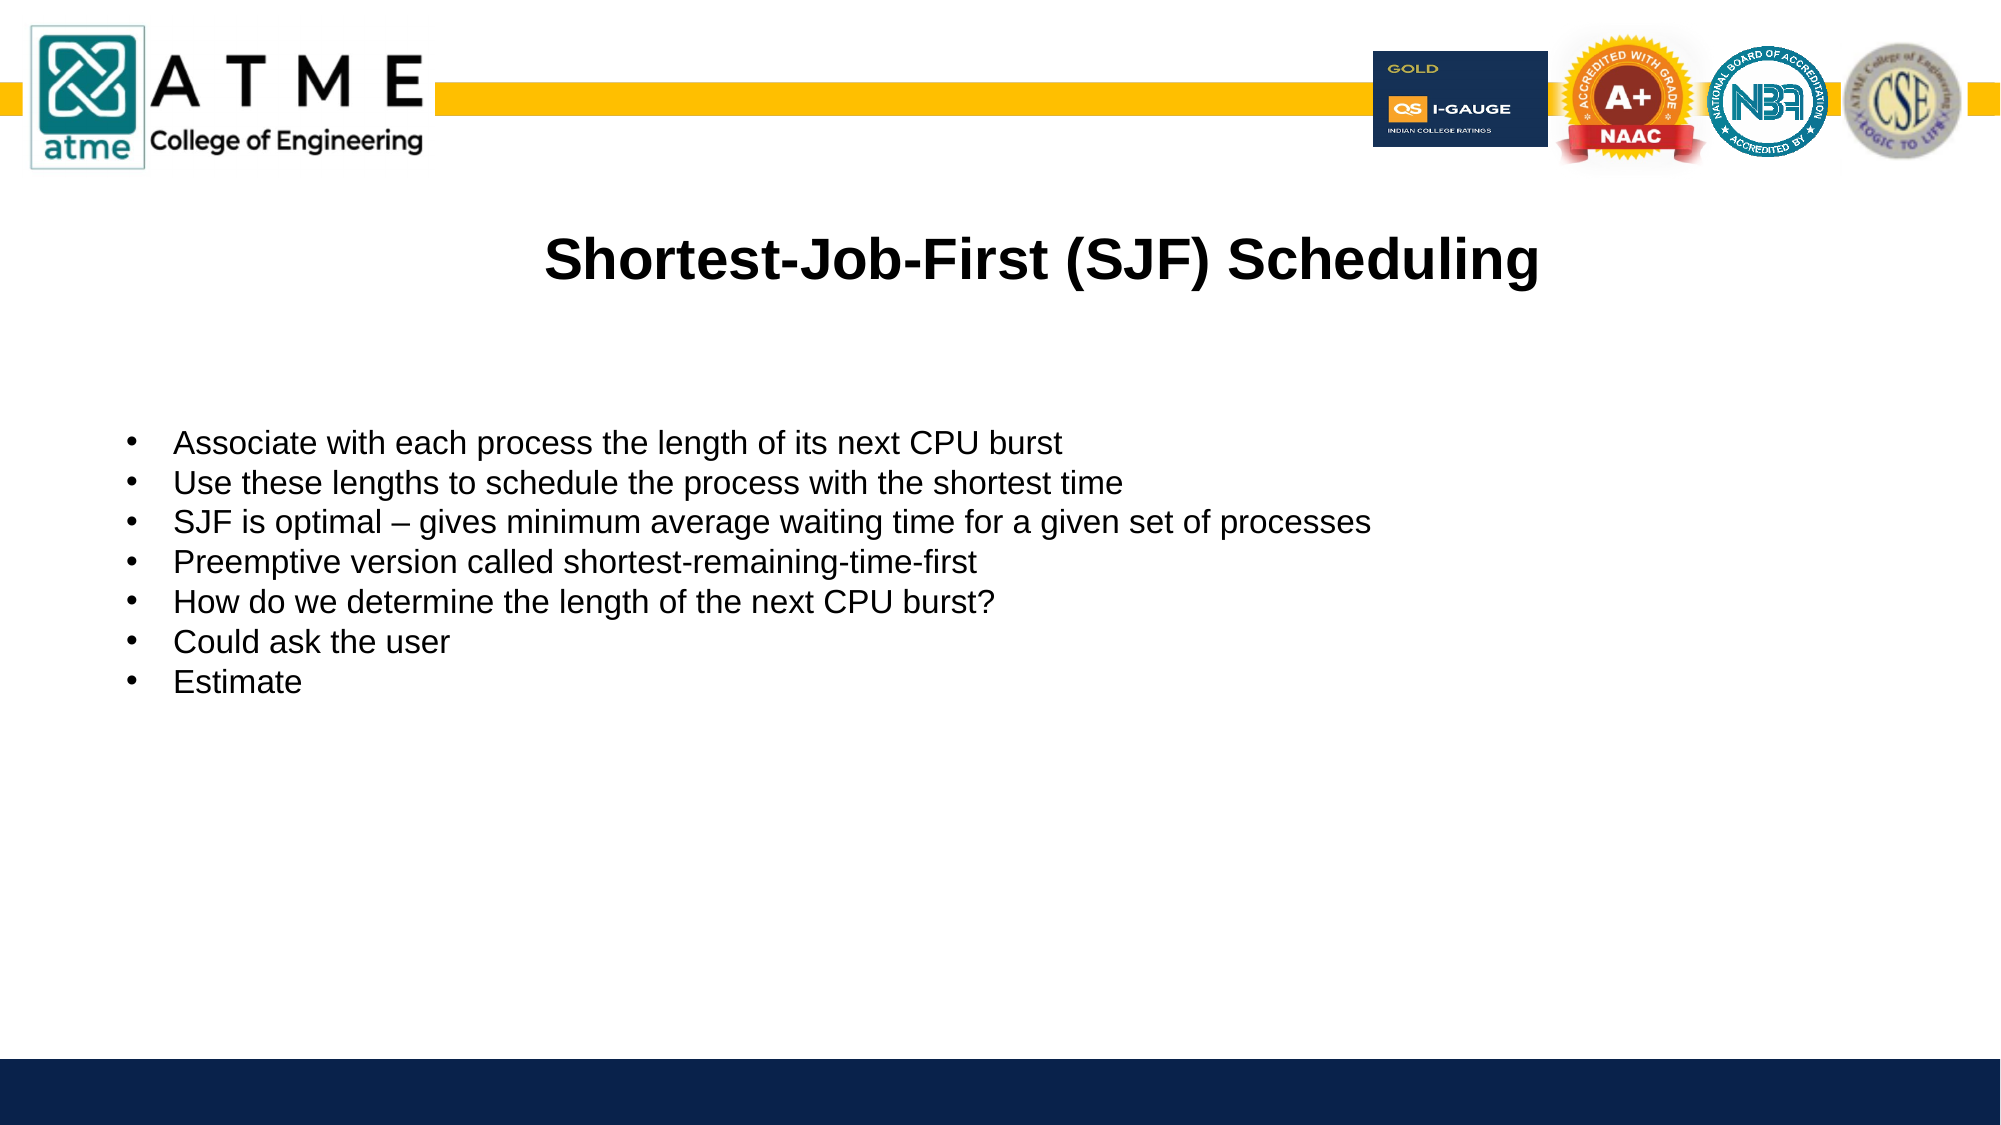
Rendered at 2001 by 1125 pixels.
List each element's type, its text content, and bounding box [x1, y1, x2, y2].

picture [22, 15, 435, 178]
picture [0, 1059, 2001, 1125]
text_box Associate with each process the length of its next CPU burst Use these lengths to schedule the process with the shortest time SJF is optimal – gives minimum average waiting time for a given set of processes Preemptive version called shortest-remaining-time-first How do we determine the length of the next CPU burst? Could ask the user Estimate [111, 413, 1389, 708]
text_box Shortest-Job-First (SJF) Scheduling [529, 213, 1557, 299]
picture [1840, 26, 1968, 176]
picture [1373, 20, 1828, 180]
